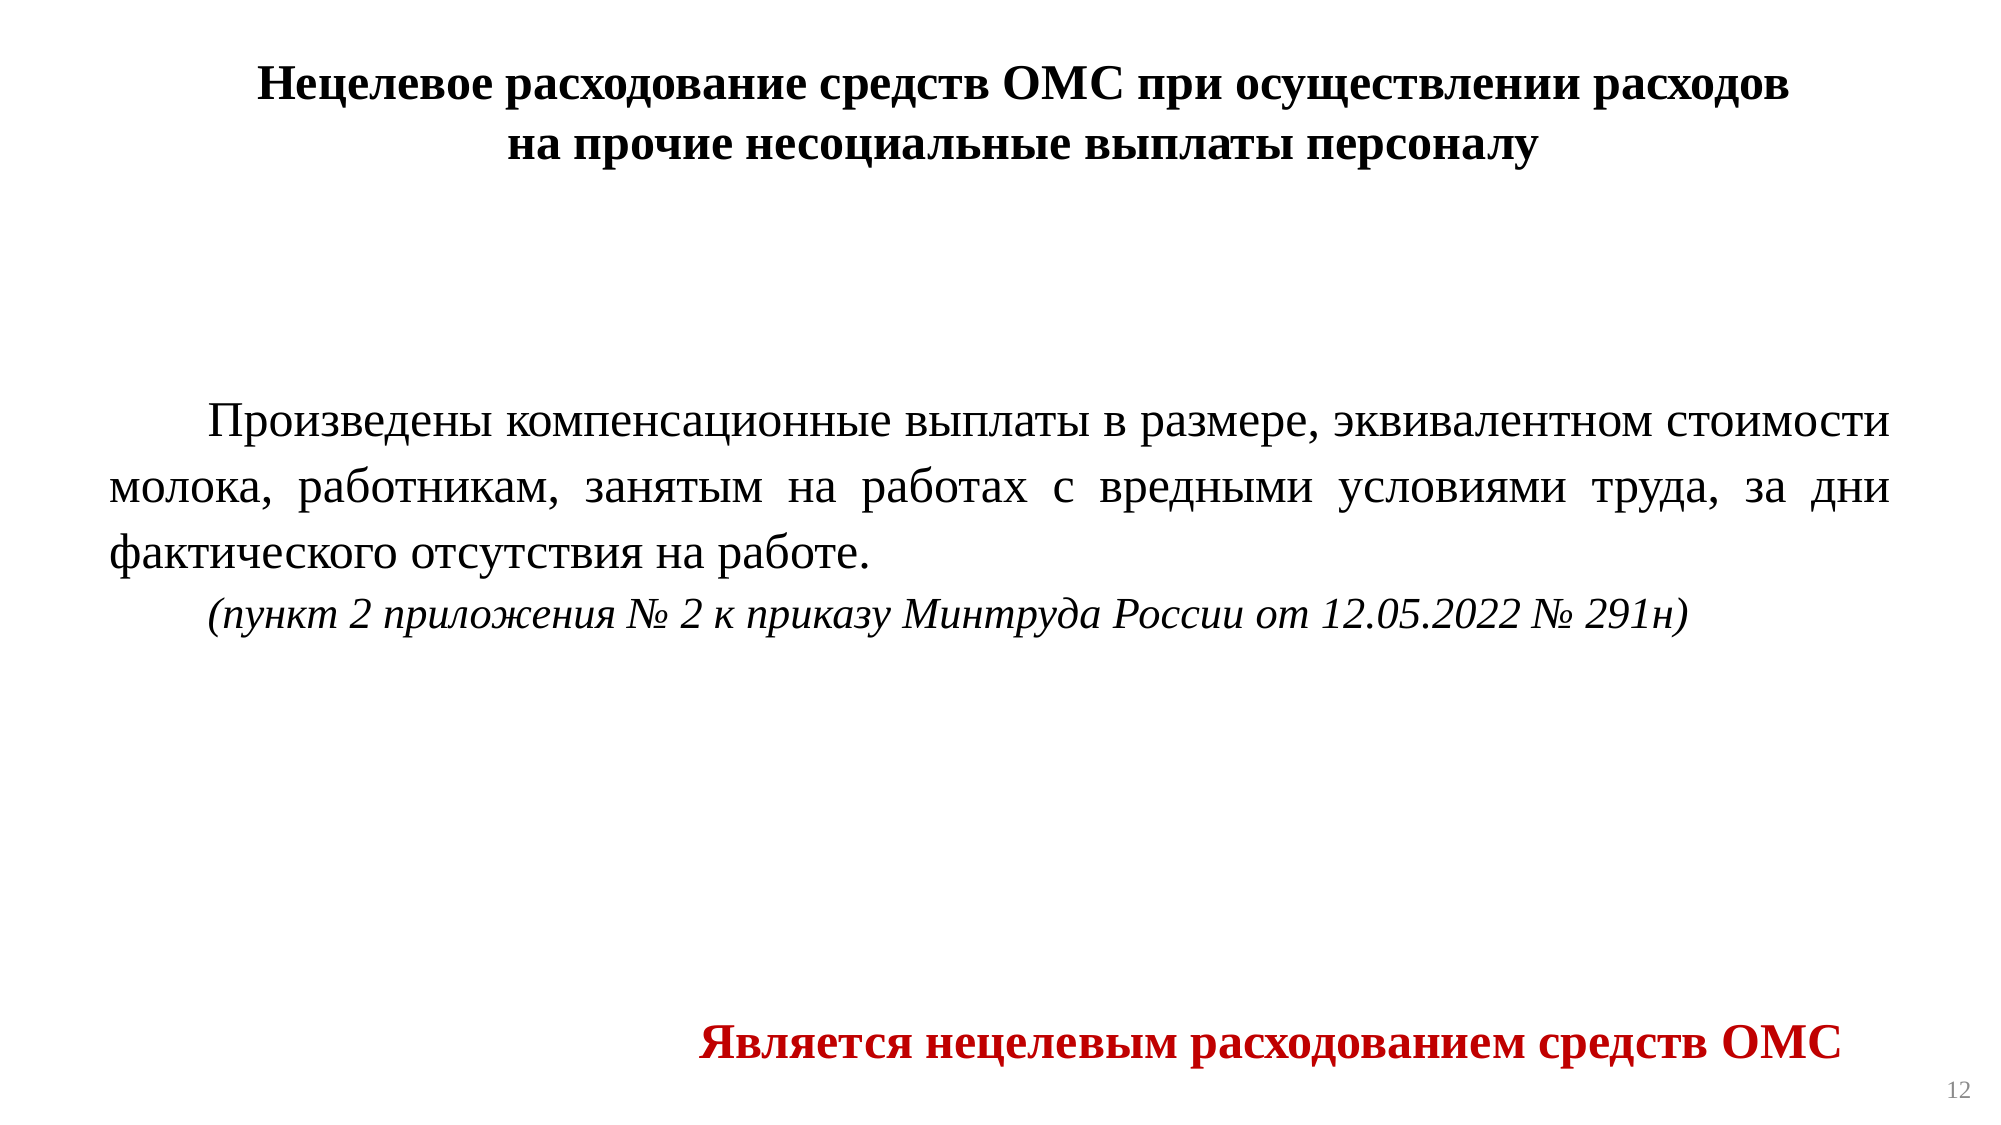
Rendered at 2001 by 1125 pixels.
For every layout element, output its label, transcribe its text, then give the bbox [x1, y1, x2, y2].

text_box Является нецелевым расходованием средств ОМС [684, 1000, 1898, 1076]
text_box Нецелевое расходование средств ОМС при осуществлении расходов на прочие несоциальные выплаты персоналу [242, 42, 1819, 178]
slide_number 12 [1519, 1058, 1987, 1119]
text_box Произведены компенсационные выплаты в размере, эквивалентном стоимости молока, работникам, занятым на работах с вредными условиями труда, за дни фактического отсутствия на работе. (пункт 2 приложения № 2 к приказу Минтруда России от 12.05.2022 № 291н) [94, 373, 1906, 645]
